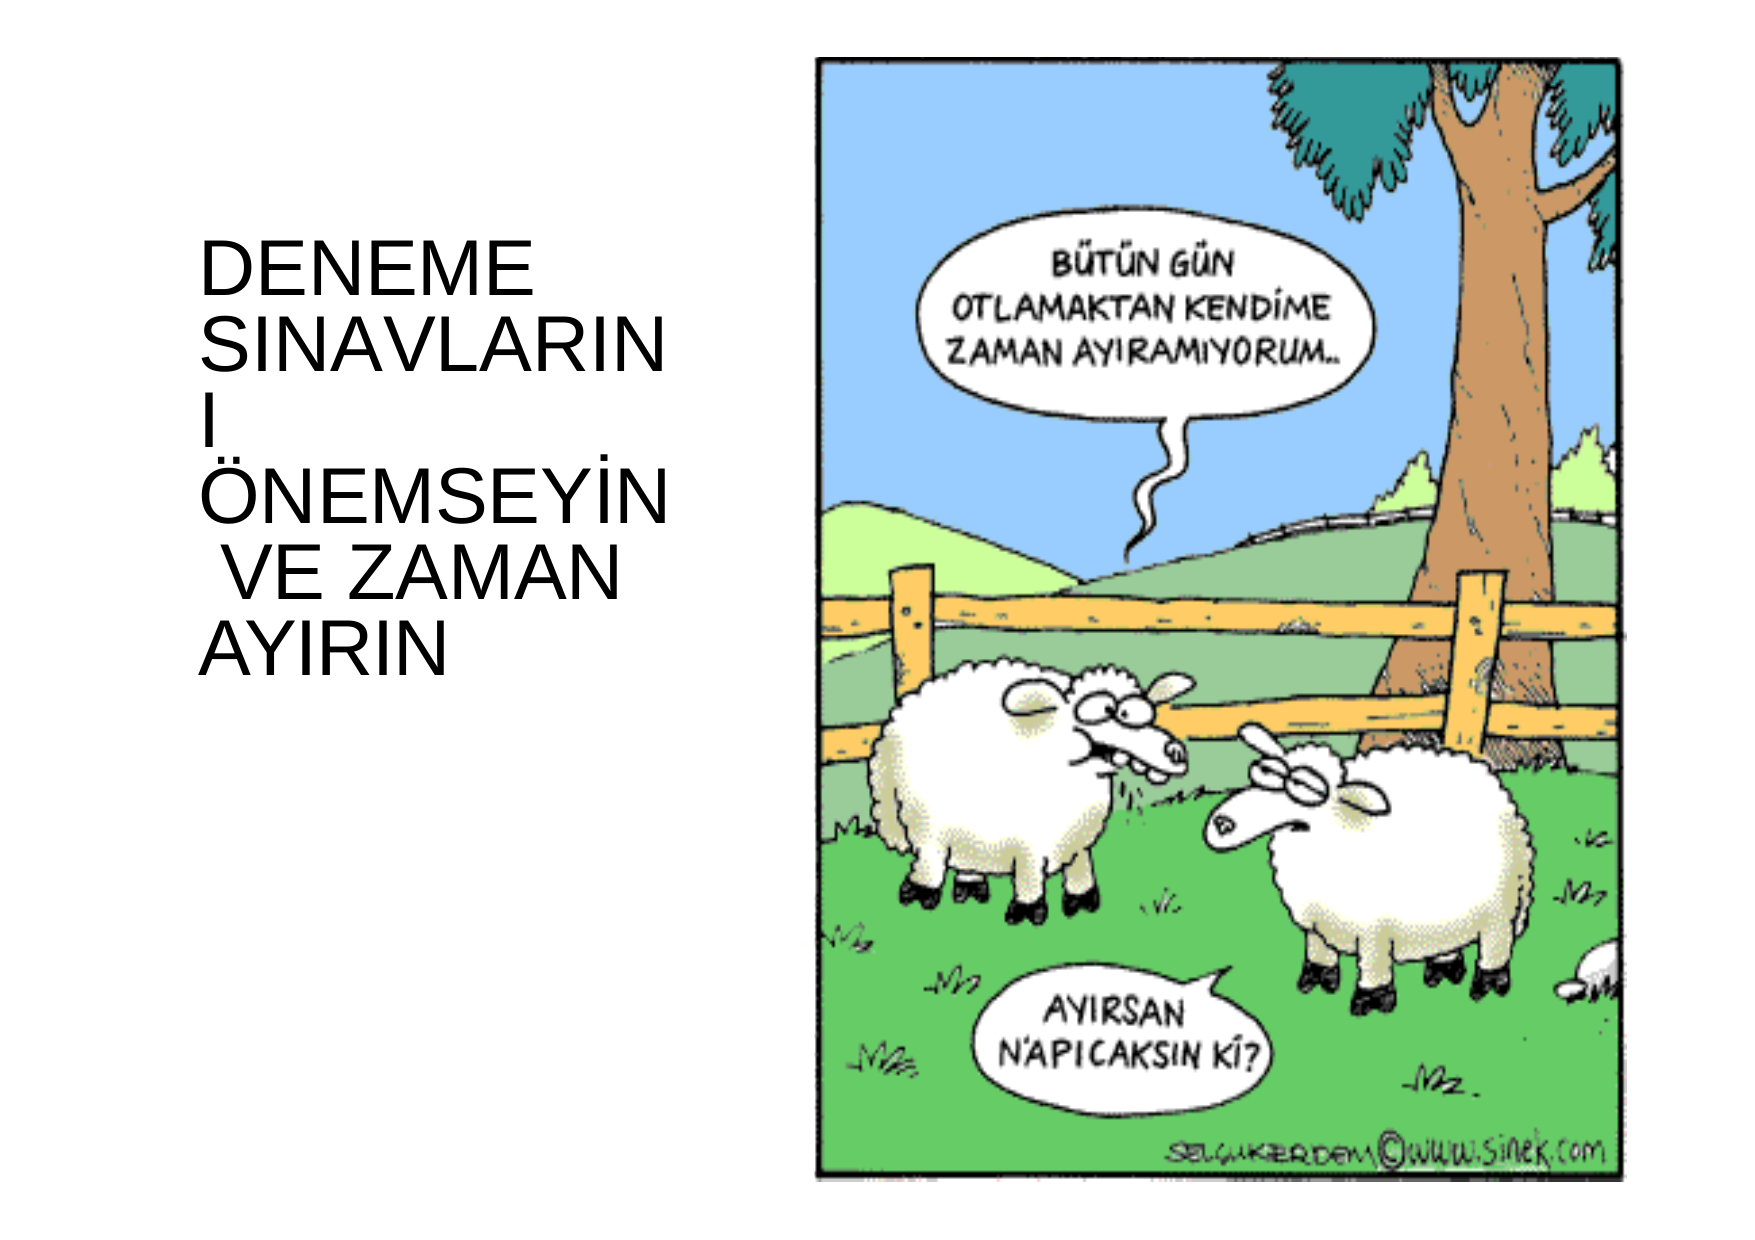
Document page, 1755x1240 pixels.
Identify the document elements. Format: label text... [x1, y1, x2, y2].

text_box [814, 57, 1627, 1182]
title DENEME SINAVLARINI ÖNEMSEYİN VE ZAMAN AYIRIN [196, 214, 686, 692]
